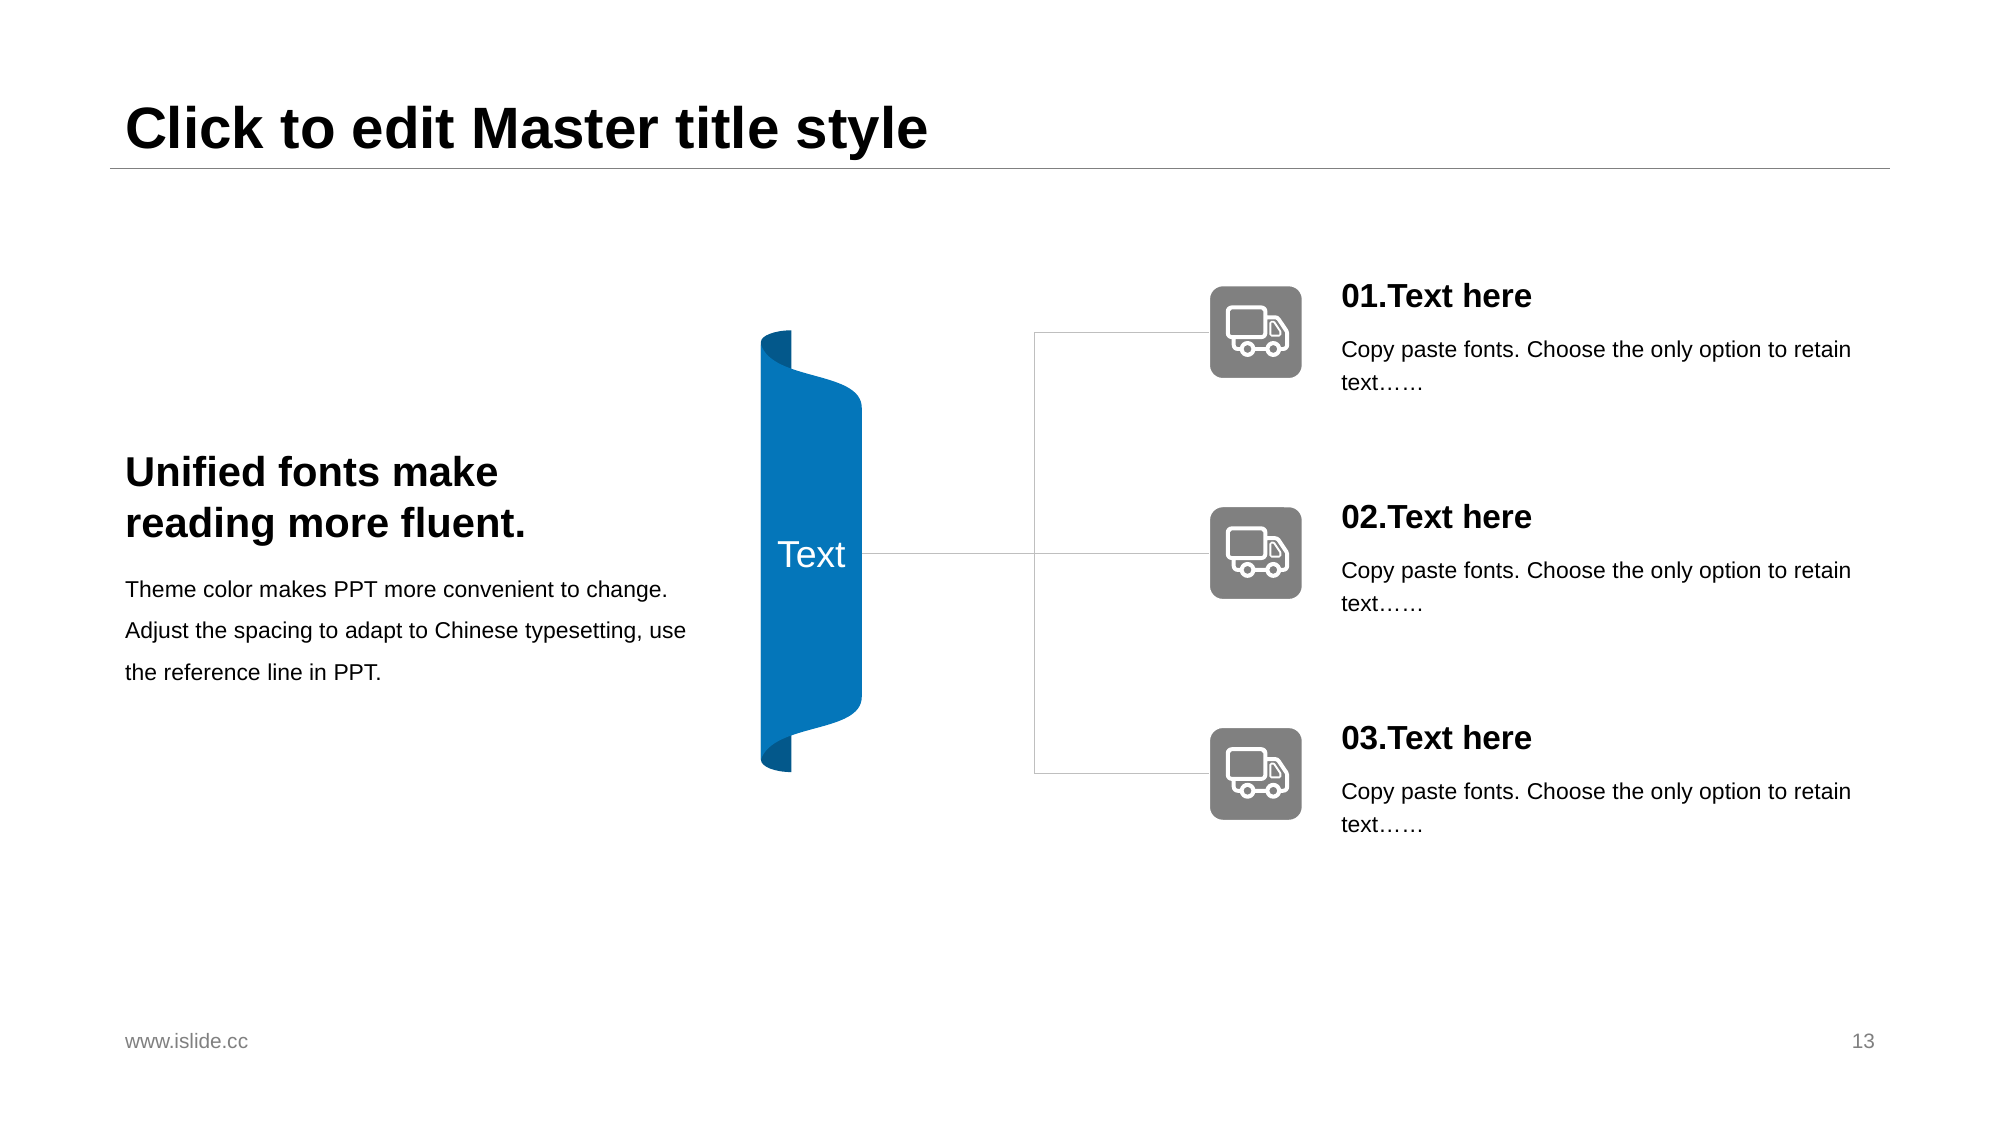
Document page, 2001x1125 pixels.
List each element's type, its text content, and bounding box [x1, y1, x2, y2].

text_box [110, 263, 1890, 862]
title Click to edit Master title style [109, 0, 1890, 169]
slide_number 13 [1412, 1023, 1890, 1058]
footer www.islide.cc [109, 1023, 790, 1058]
